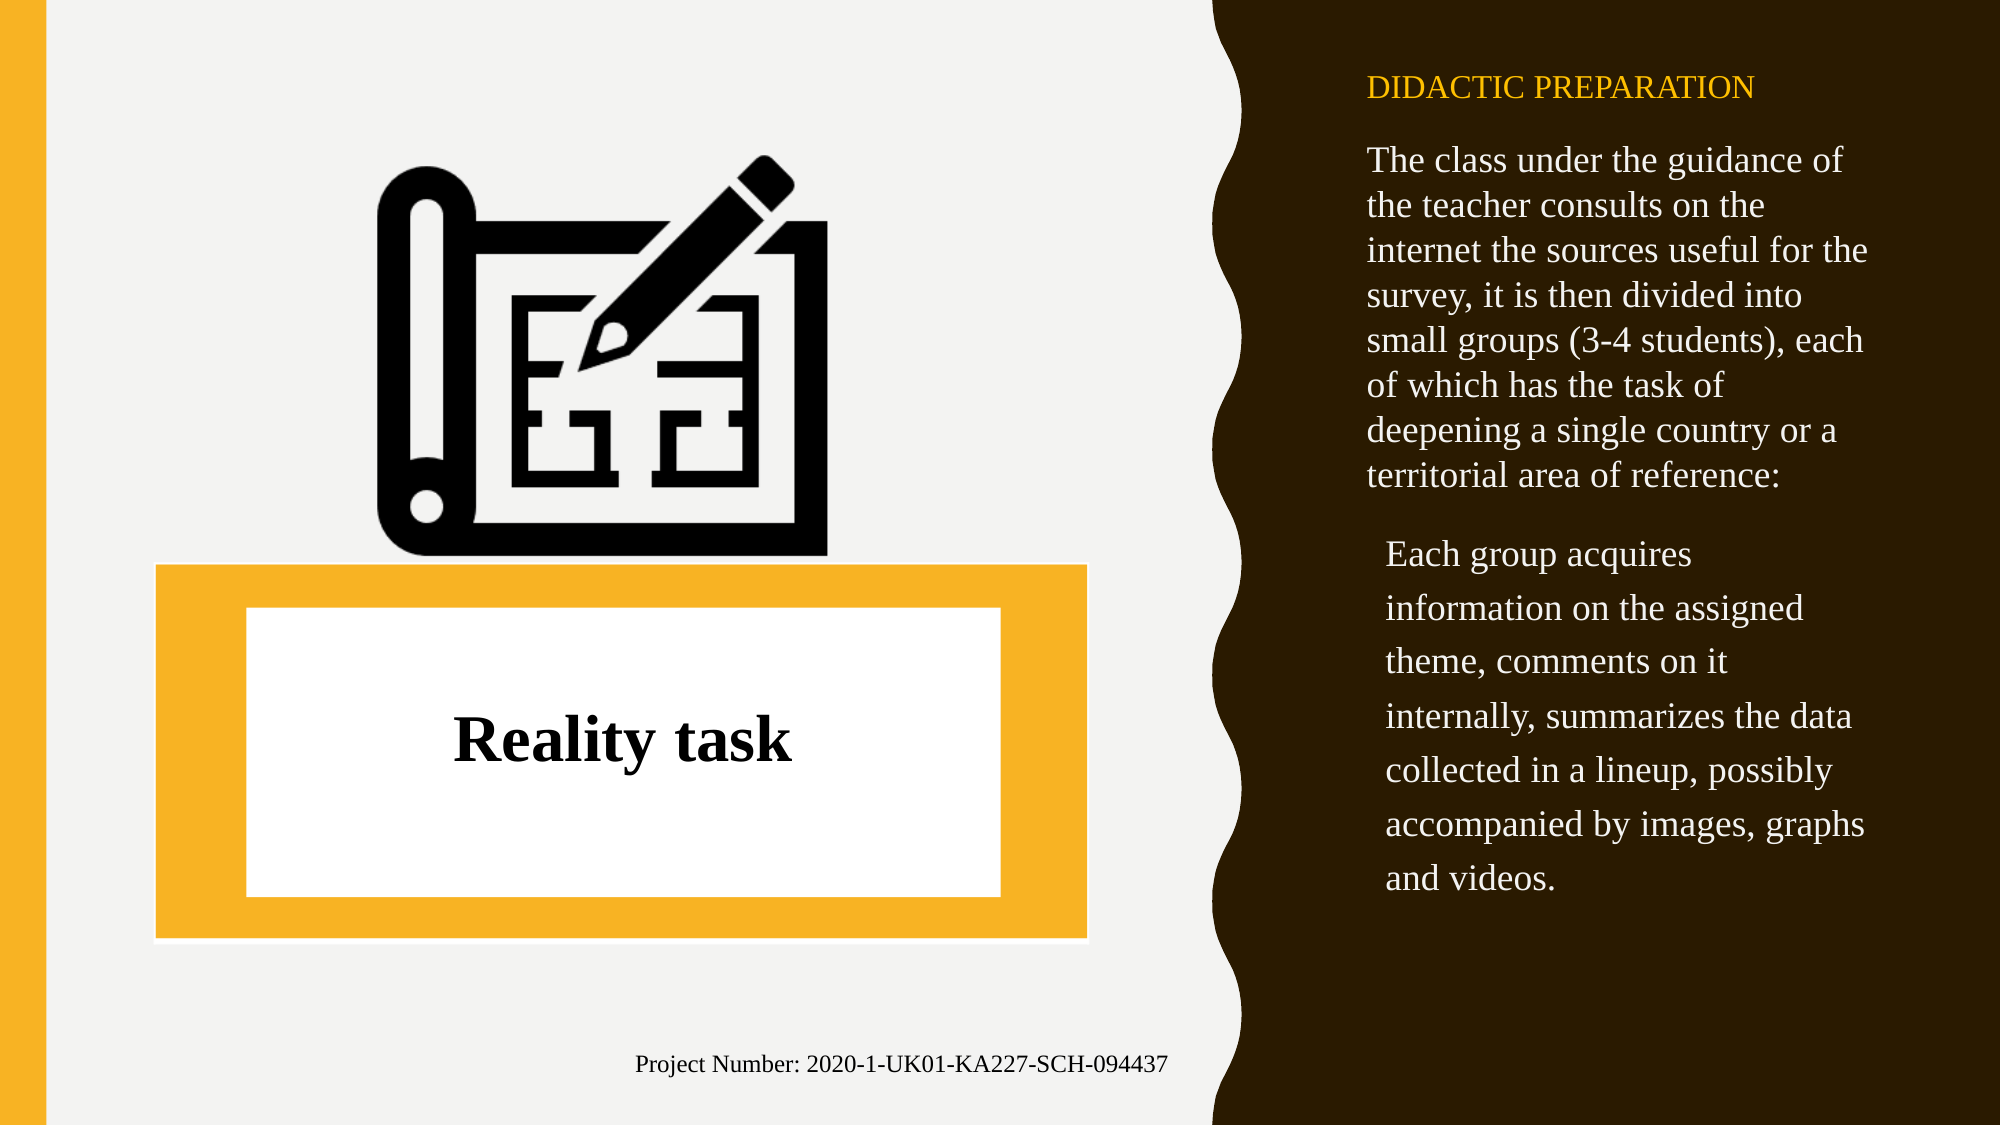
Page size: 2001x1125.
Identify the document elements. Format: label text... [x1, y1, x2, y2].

list DIDACTIC PREPARATION The class under the guidance of the teacher consults on the internet the sources useful for the survey, it is then divided into small groups (3-4 students), each of which has the task of deepening a single country or a territorial area of reference: Each group acquires information on the assigned theme, comments on it internally, summarizes the data collected in a lineup, possibly accompanied by images, graphs and videos. [1351, 57, 1891, 1013]
picture [153, 94, 1094, 946]
footer Project Number: 2020-1-UK01-KA227-SCH-094437 [484, 1029, 1320, 1096]
